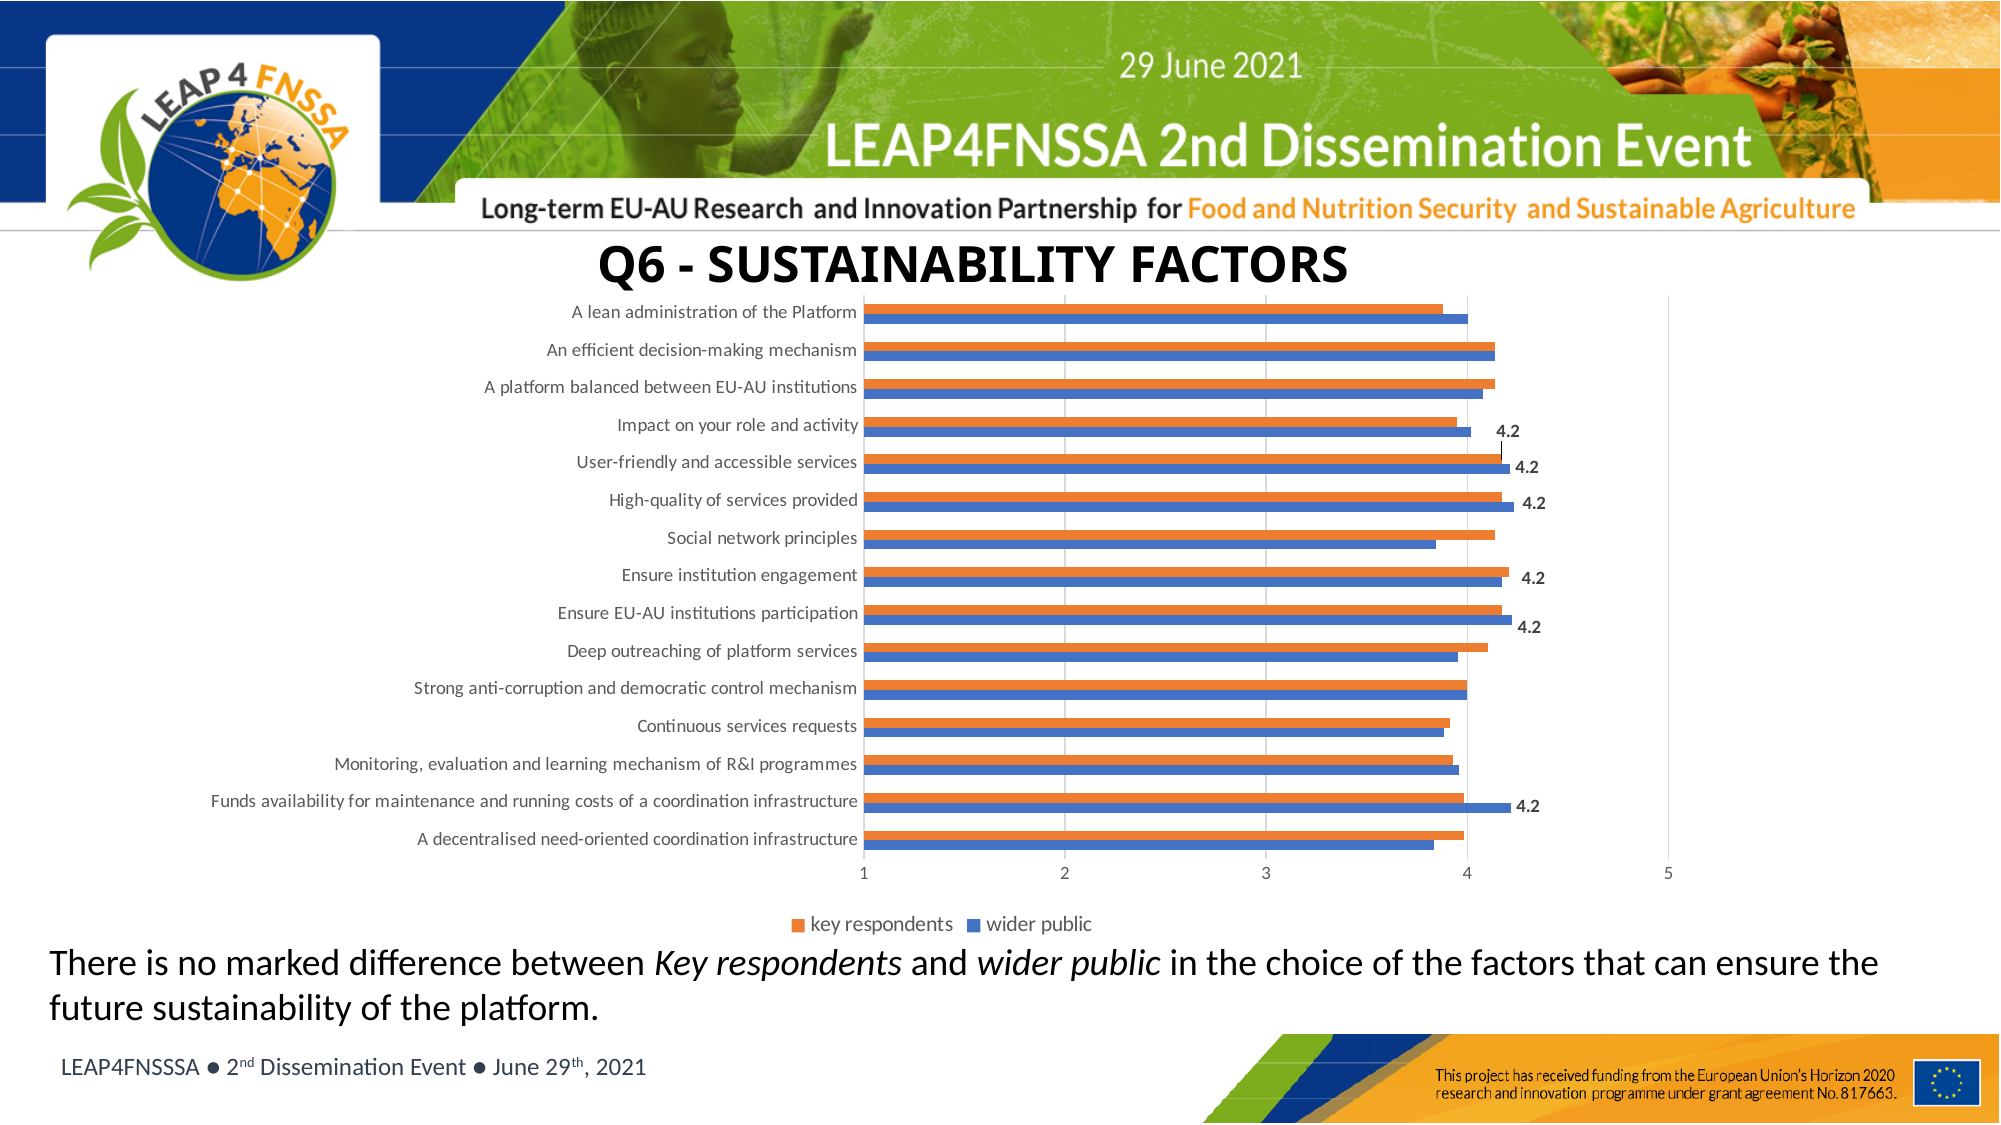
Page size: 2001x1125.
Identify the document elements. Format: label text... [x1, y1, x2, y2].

picture [0, 1, 2000, 334]
text_box There is no marked difference between Key respondents and wider public in the choice of the factors that can ensure the future sustainability of the platform. [34, 930, 1967, 1036]
chart [180, 281, 1704, 944]
picture [498, 1034, 1999, 1123]
title Q6 - SUSTAINABILITY FACTORS [478, 234, 1468, 281]
